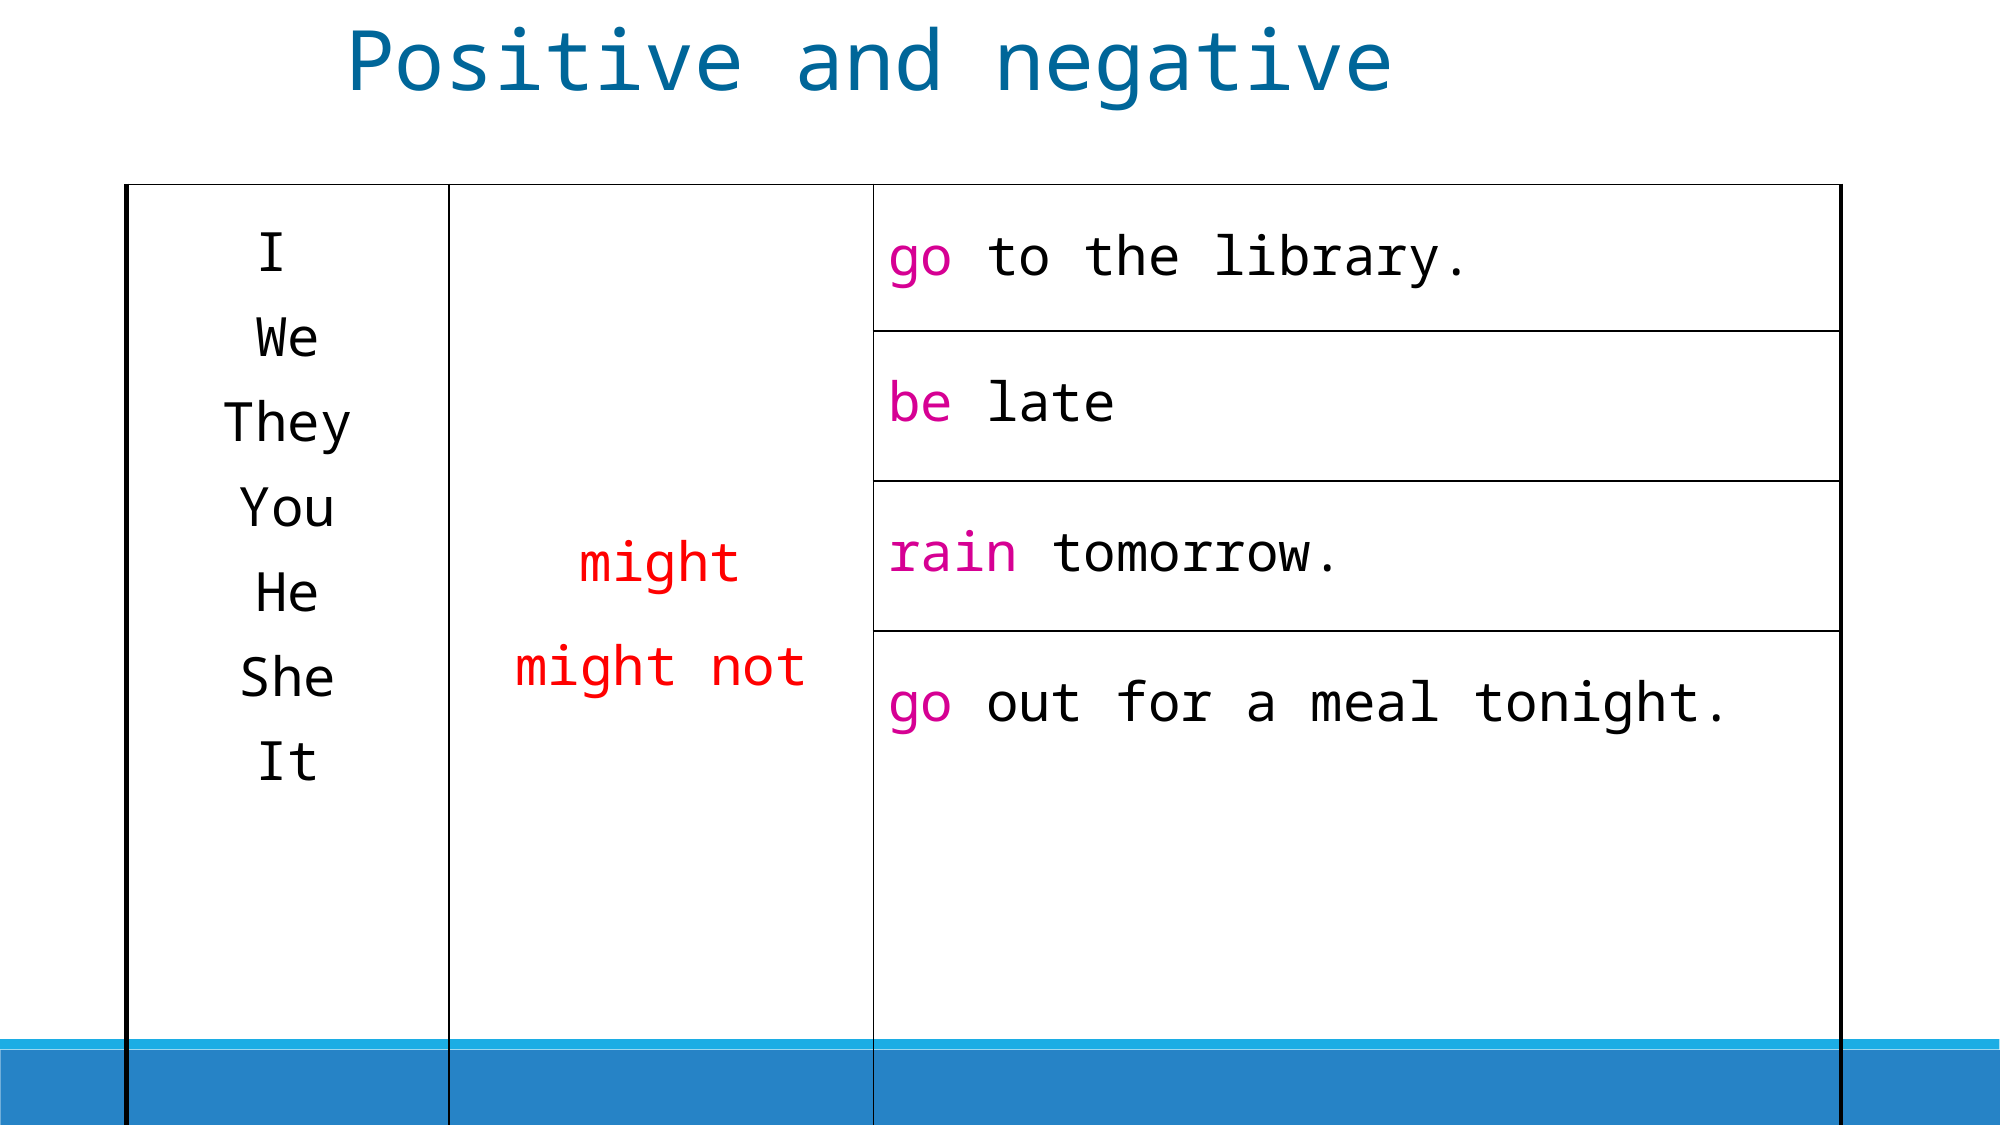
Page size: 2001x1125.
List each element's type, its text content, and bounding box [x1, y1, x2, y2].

table_cell be late [874, 332, 1839, 480]
table_header might might not [450, 185, 873, 1125]
table_cell go out for a meal tonight. [874, 632, 1839, 1125]
text_box Positive and negative [330, 0, 1410, 115]
table_header go to the library. [874, 185, 1839, 330]
table_cell rain tomorrow. [874, 482, 1839, 630]
table_header I We They You He She It [129, 185, 448, 1125]
